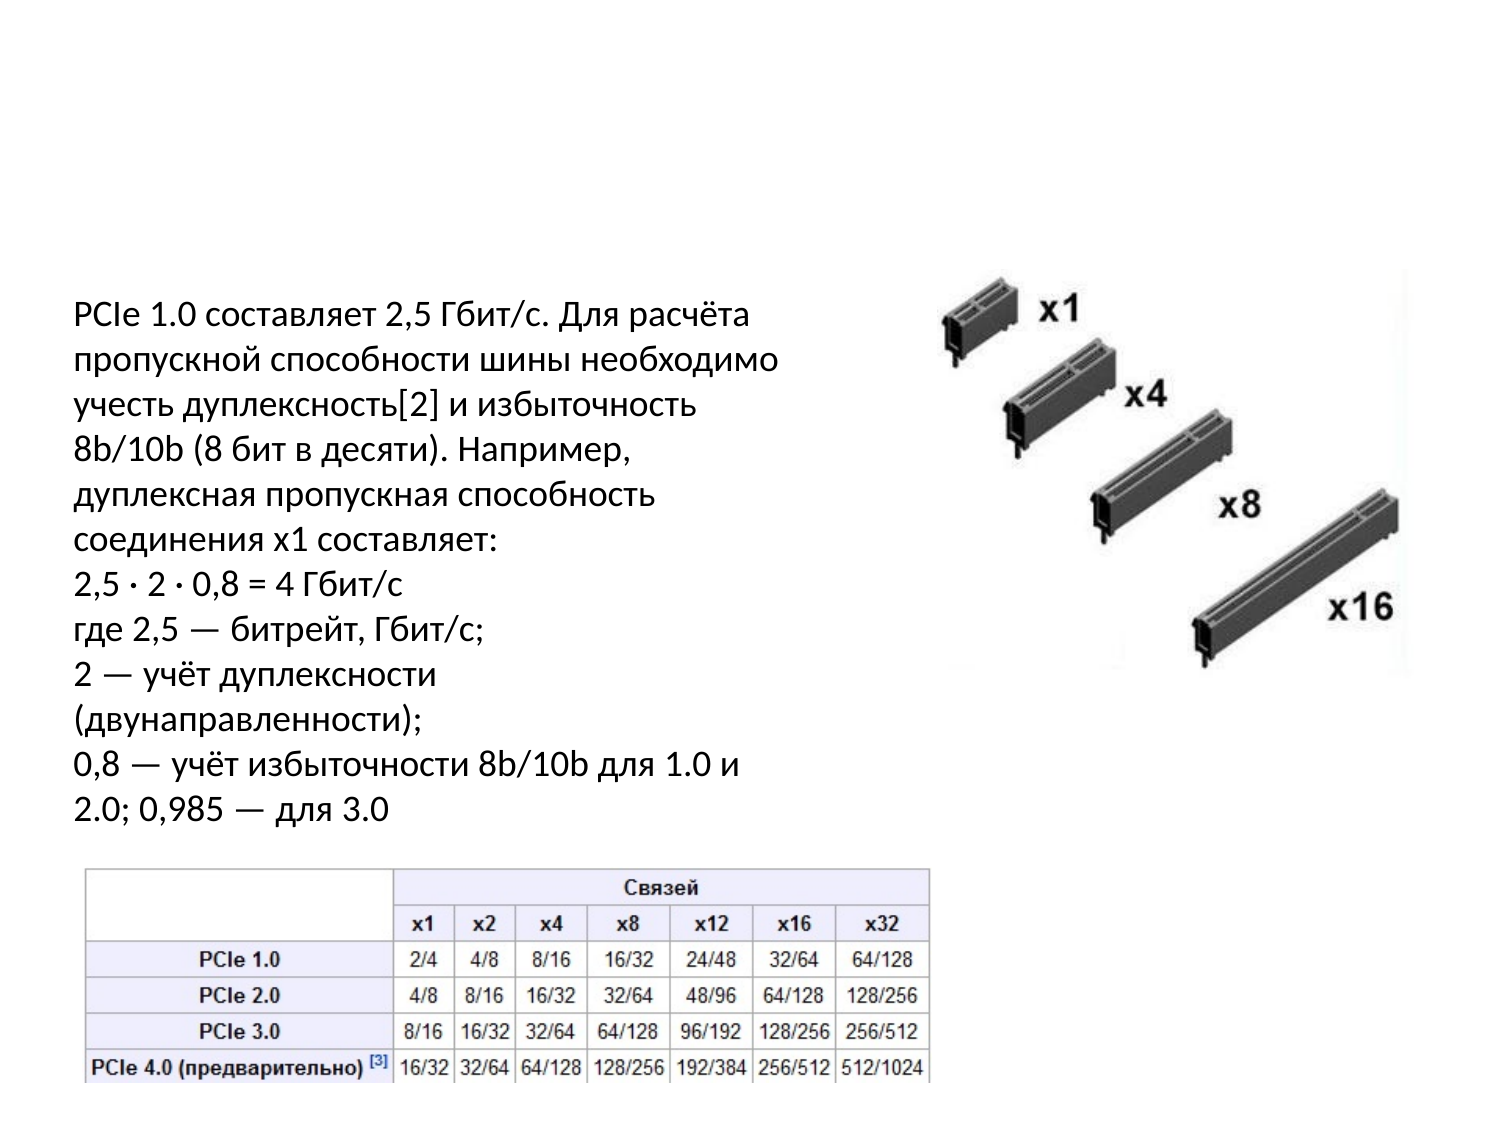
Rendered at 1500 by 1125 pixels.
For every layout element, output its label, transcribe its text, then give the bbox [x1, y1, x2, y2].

picture [937, 269, 1415, 680]
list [81, 866, 933, 1083]
text_box PCIe 1.0 составляет 2,5 Гбит/с. Для расчёта пропускной способности шины необходимо учесть дуплексность[2] и избыточность 8b/10b (8 бит в десяти). Например, дуплексная пропускная способность соединения x1 составляет: 2,5 · 2 · 0,8 = 4 Гбит/с где 2,5 — битрейт, Гбит/с; 2 — учёт дуплексности (двунаправленности); 0,8 — учёт избыточности 8b/10b для 1.0 и 2.0; 0,985 — для 3.0 [58, 281, 809, 836]
